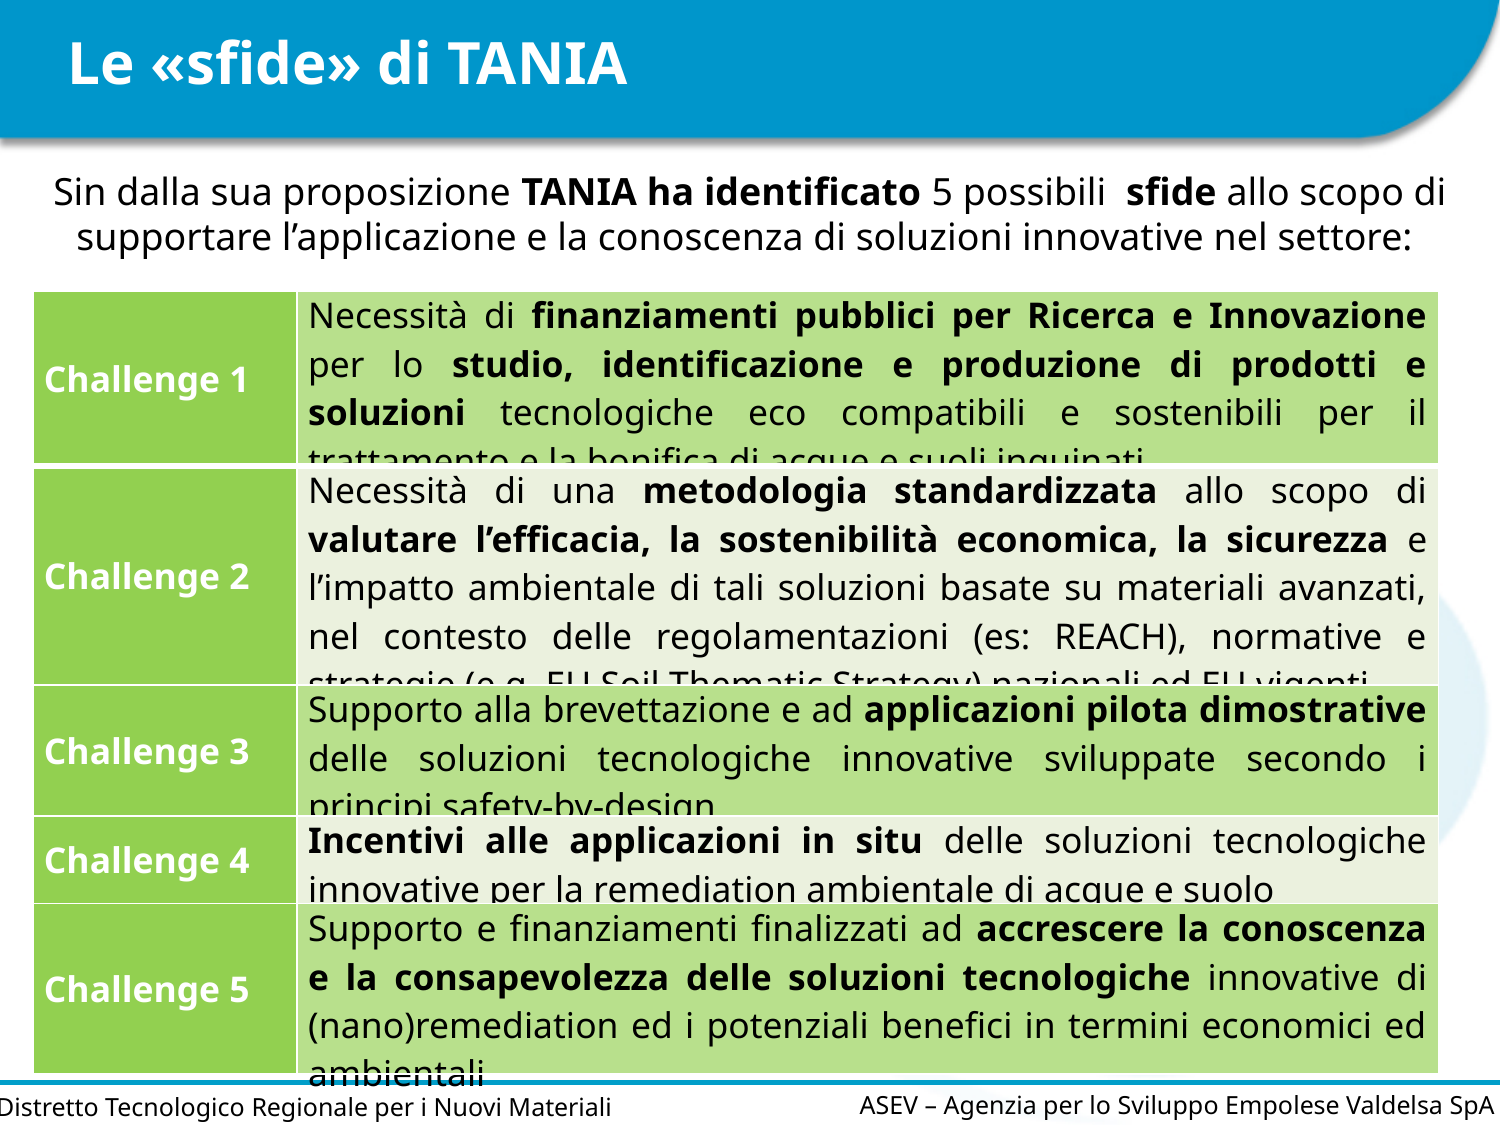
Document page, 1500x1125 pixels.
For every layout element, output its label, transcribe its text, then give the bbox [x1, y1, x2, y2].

text_box Sin dalla sua proposizione TANIA ha identificato 5 possibili sfide allo scopo di supportare l’applicazione e la conoscenza di soluzioni innovative nel settore: [0, 160, 1500, 266]
table_cell Necessità di una metodologia standardizzata allo scopo di valutare l’efficacia, la sostenibilità economica, la sicurezza e l’impatto ambientale di tali soluzioni basate su materiali avanzati, nel contesto delle regolamentazioni (es: REACH), normative e strategie (e.g. EU Soil Thematic Strategy) nazionali ed EU vigenti [298, 469, 1438, 684]
table_cell Challenge 3 [34, 686, 296, 815]
table_cell Supporto alla brevettazione e ad applicazioni pilota dimostrative delle soluzioni tecnologiche innovative sviluppate secondo i principi safety-by-design [298, 686, 1438, 815]
table_header Necessità di finanziamenti pubblici per Ricerca e Innovazione per lo studio, identificazione e produzione di prodotti e soluzioni tecnologiche eco compatibili e sostenibili per il trattamento e la bonifica di acque e suoli inquinati [298, 292, 1438, 463]
picture [0, 4, 1500, 160]
text_box Le «sfide» di TANIA [53, 19, 1176, 104]
table_header Challenge 1 [34, 292, 296, 463]
table_cell Supporto e finanziamenti finalizzati ad accrescere la conoscenza e la consapevolezza delle soluzioni tecnologiche innovative di (nano)remediation ed i potenziali benefici in termini economici ed ambientali [298, 904, 1438, 1073]
table_cell Challenge 4 [34, 817, 296, 903]
table_cell Challenge 5 [34, 904, 296, 1073]
picture [1, 1100, 12, 1114]
picture [0, 266, 1500, 1125]
table_cell Challenge 2 [34, 469, 296, 684]
table_cell Incentivi alle applicazioni in situ delle soluzioni tecnologiche innovative per la remediation ambientale di acque e suolo [298, 817, 1438, 903]
